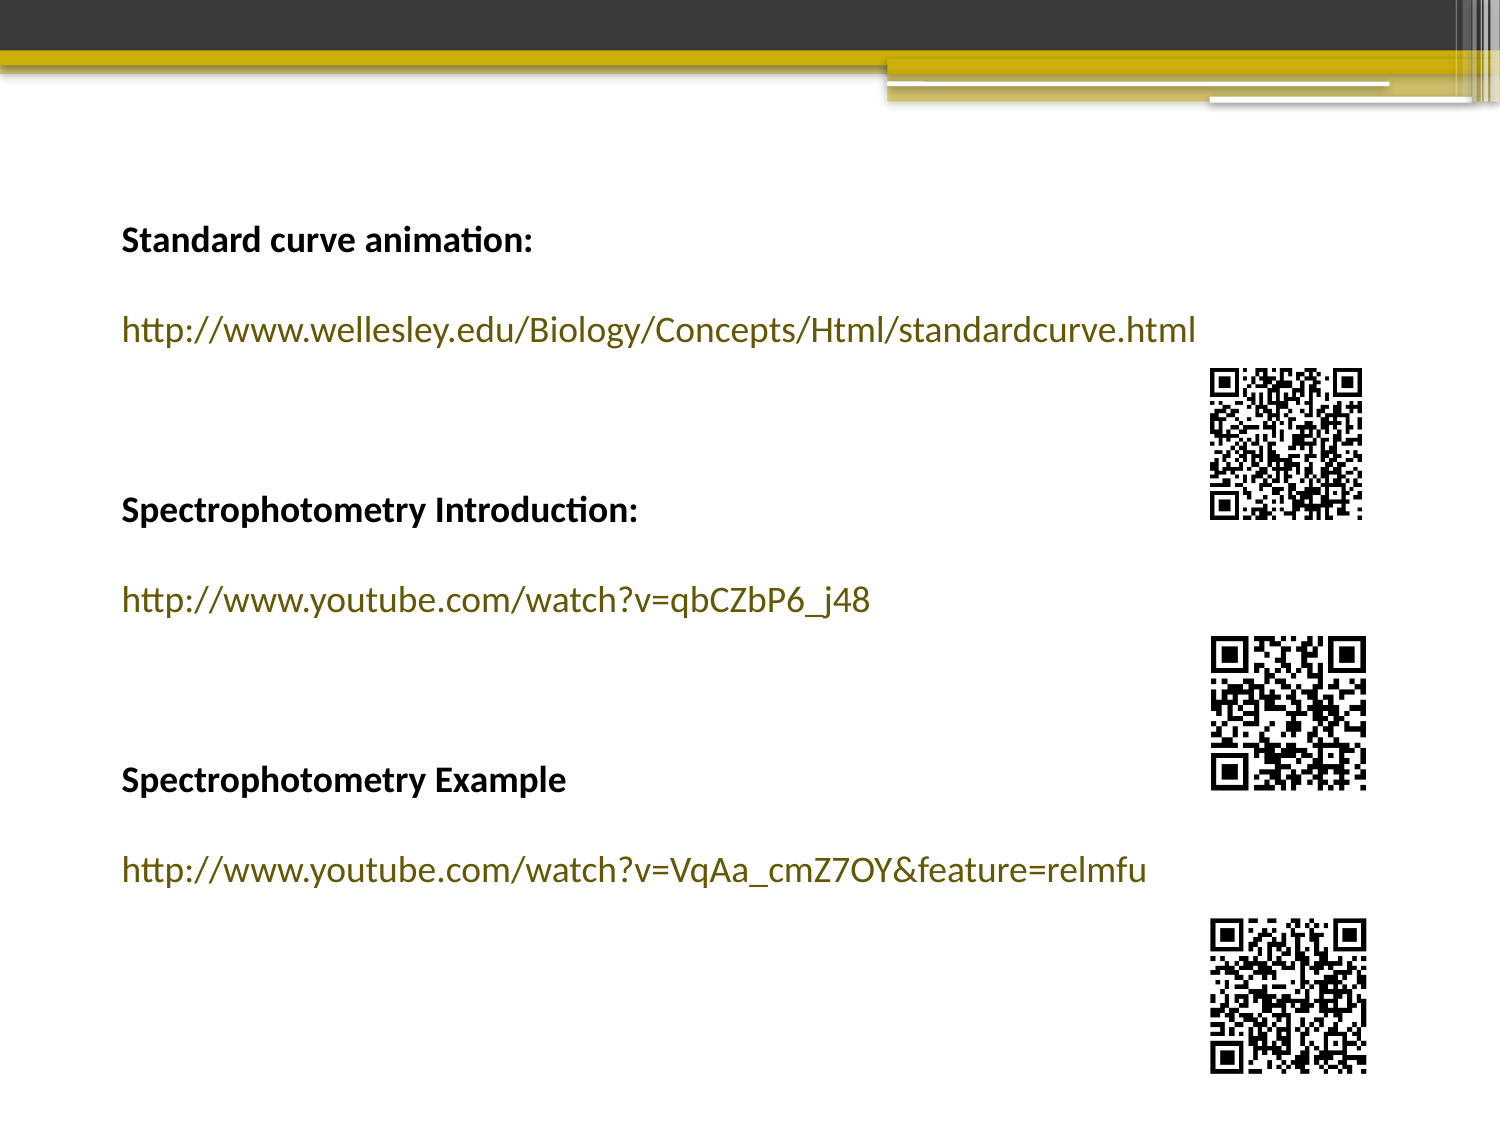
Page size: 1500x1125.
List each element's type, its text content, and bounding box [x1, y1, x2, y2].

picture [1198, 904, 1377, 1083]
picture [1198, 621, 1377, 799]
picture [1198, 361, 1371, 528]
text_box Standard curve animation: http://www.wellesley.edu/Biology/Concepts/Html/standardcurve.html Spectrophotometry Introduction: http://www.youtube.com/watch?v=qbCZbP6_j48 Spectrophotometry Example http://www.youtube.com/watch?v=VqAa_cmZ7OY&feature=relmfu [106, 208, 1213, 1123]
